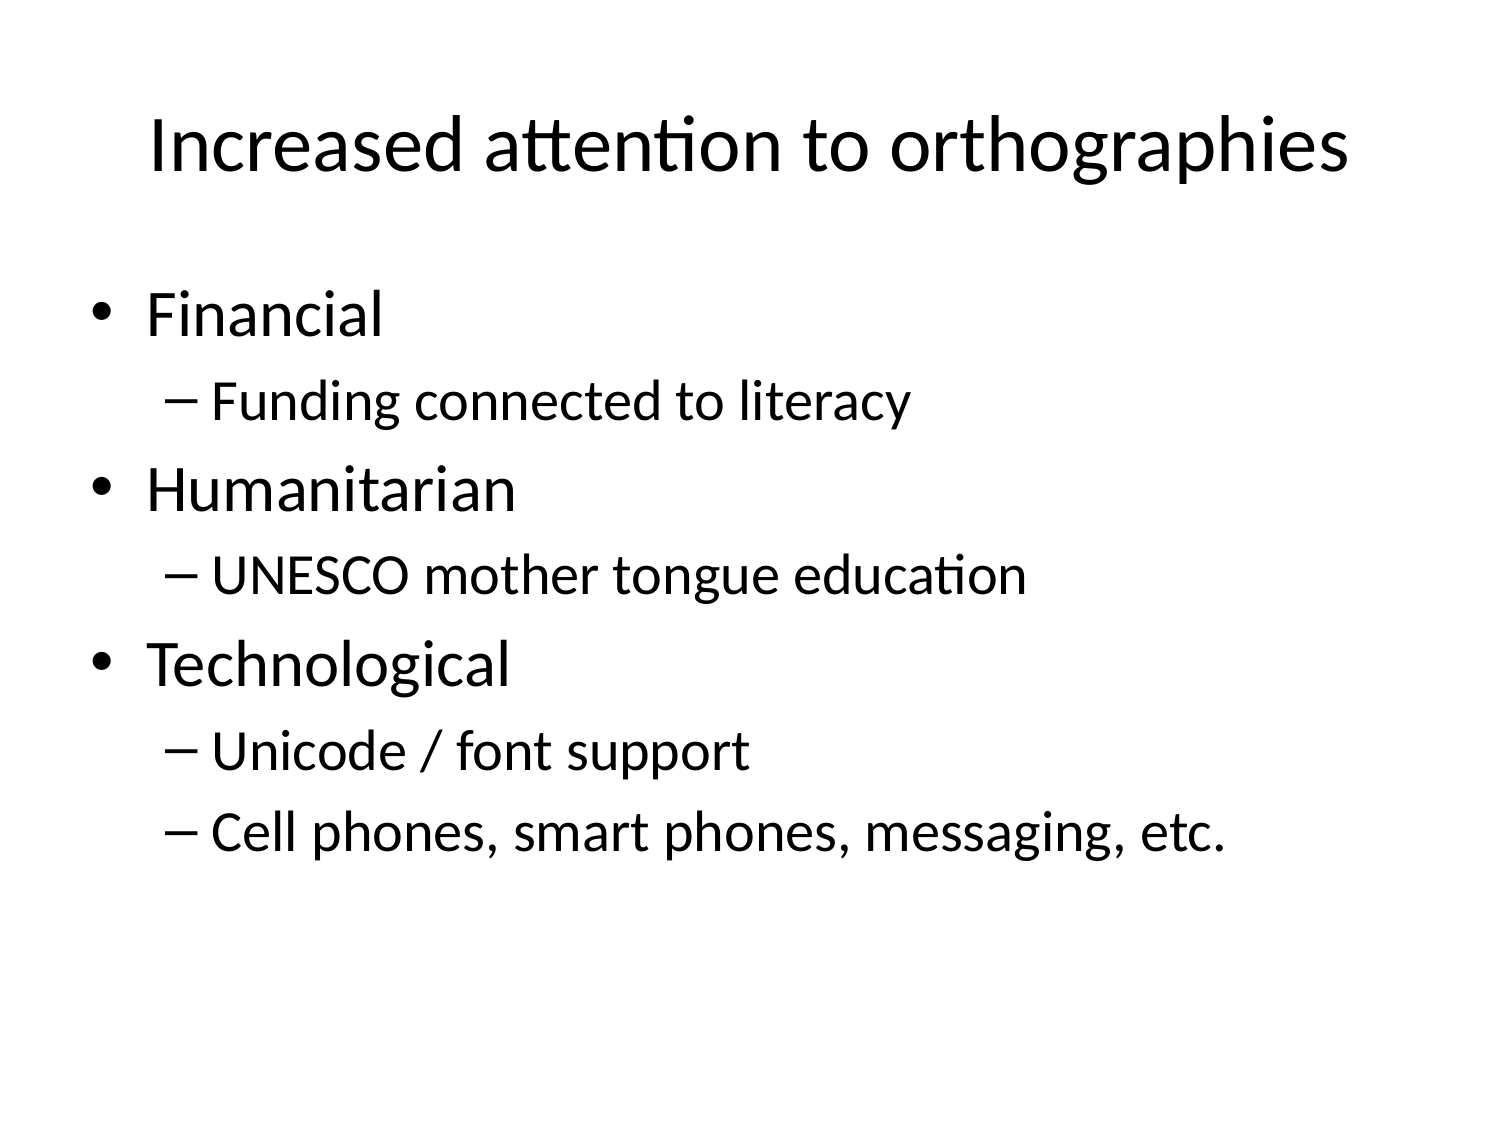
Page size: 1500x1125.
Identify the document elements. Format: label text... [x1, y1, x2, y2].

title Increased attention to orthographies [75, 45, 1425, 233]
list Financial Funding connected to literacy Humanitarian UNESCO mother tongue education Technological Unicode / font support Cell phones, smart phones, messaging, etc. [75, 262, 1425, 1005]
